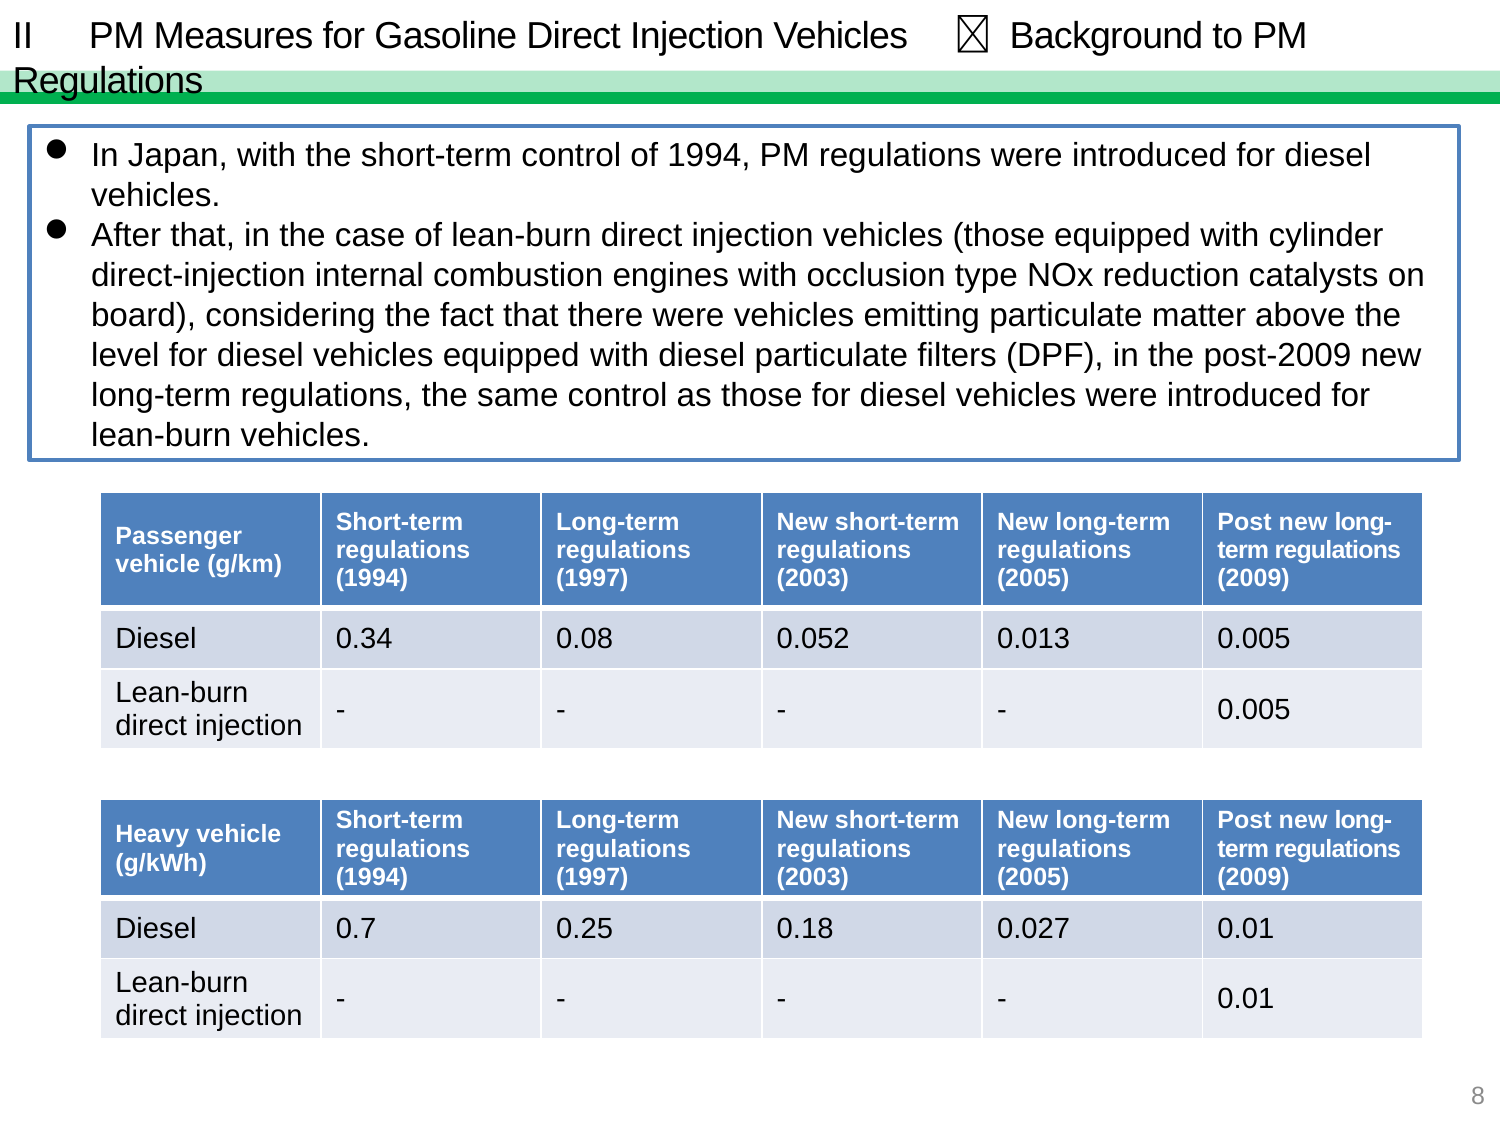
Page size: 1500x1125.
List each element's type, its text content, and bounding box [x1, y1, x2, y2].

table_cell Diesel [101, 901, 320, 958]
table_cell 0.01 [1203, 901, 1422, 958]
table_header New long-term regulations (2005) [983, 800, 1202, 895]
table_cell 0.005 [1203, 670, 1422, 748]
text_box II PM Measures for Gasoline Direct Injection Vehicles  Background to PM Regulations [0, 4, 1483, 109]
table_cell 0.08 [542, 611, 761, 668]
table_header Long-term regulations (1997) [542, 493, 761, 605]
table_cell 0.34 [322, 611, 540, 668]
table_header Passenger vehicle (g/km) [101, 493, 320, 605]
slide_number 8 [1149, 1064, 1500, 1125]
table_cell Diesel [101, 611, 320, 668]
table_cell - [983, 959, 1202, 1038]
table_cell - [322, 670, 540, 748]
table_cell 0.01 [1203, 959, 1422, 1038]
table_cell - [322, 959, 540, 1038]
table_cell 0.013 [983, 611, 1202, 668]
table_cell Lean-burn direct injection [101, 670, 320, 748]
text_box In Japan, with the short-term control of 1994, PM regulations were introduced for diesel vehicles. After that, in the case of lean-burn direct injection vehicles (those equipped with cylinder direct-injection internal combustion engines with occlusion type NOx reduction catalysts on board), considering the fact that there were vehicles emitting particulate matter above the level for diesel vehicles equipped with diesel particulate filters (DPF), in the post-2009 new long-term regulations, the same control as those for diesel vehicles were introduced for lean-burn vehicles. [27, 124, 1461, 462]
table_header New short-term regulations (2003) [763, 493, 981, 605]
table_header Heavy vehicle (g/kWh) [101, 800, 320, 895]
table_cell 0.052 [763, 611, 981, 668]
table_header Long-term regulations (1997) [542, 800, 761, 895]
table_header Short-term regulations (1994) [322, 800, 540, 895]
table_cell - [763, 959, 981, 1038]
table_cell 0.027 [983, 901, 1202, 958]
table_header New long-term regulations (2005) [983, 493, 1202, 605]
table_cell - [542, 959, 761, 1038]
table_header Post new long-term regulations (2009) [1203, 493, 1422, 605]
table_cell 0.7 [322, 901, 540, 958]
table_header New short-term regulations (2003) [763, 800, 981, 895]
table_cell Lean-burn direct injection [101, 959, 320, 1038]
table_cell - [763, 670, 981, 748]
table_header Post new long-term regulations (2009) [1203, 800, 1422, 895]
table_cell 0.18 [763, 901, 981, 958]
table_header Short-term regulations (1994) [322, 493, 540, 605]
table_cell 0.005 [1203, 611, 1422, 668]
table_cell - [542, 670, 761, 748]
table_cell 0.25 [542, 901, 761, 958]
table_cell - [983, 670, 1202, 748]
